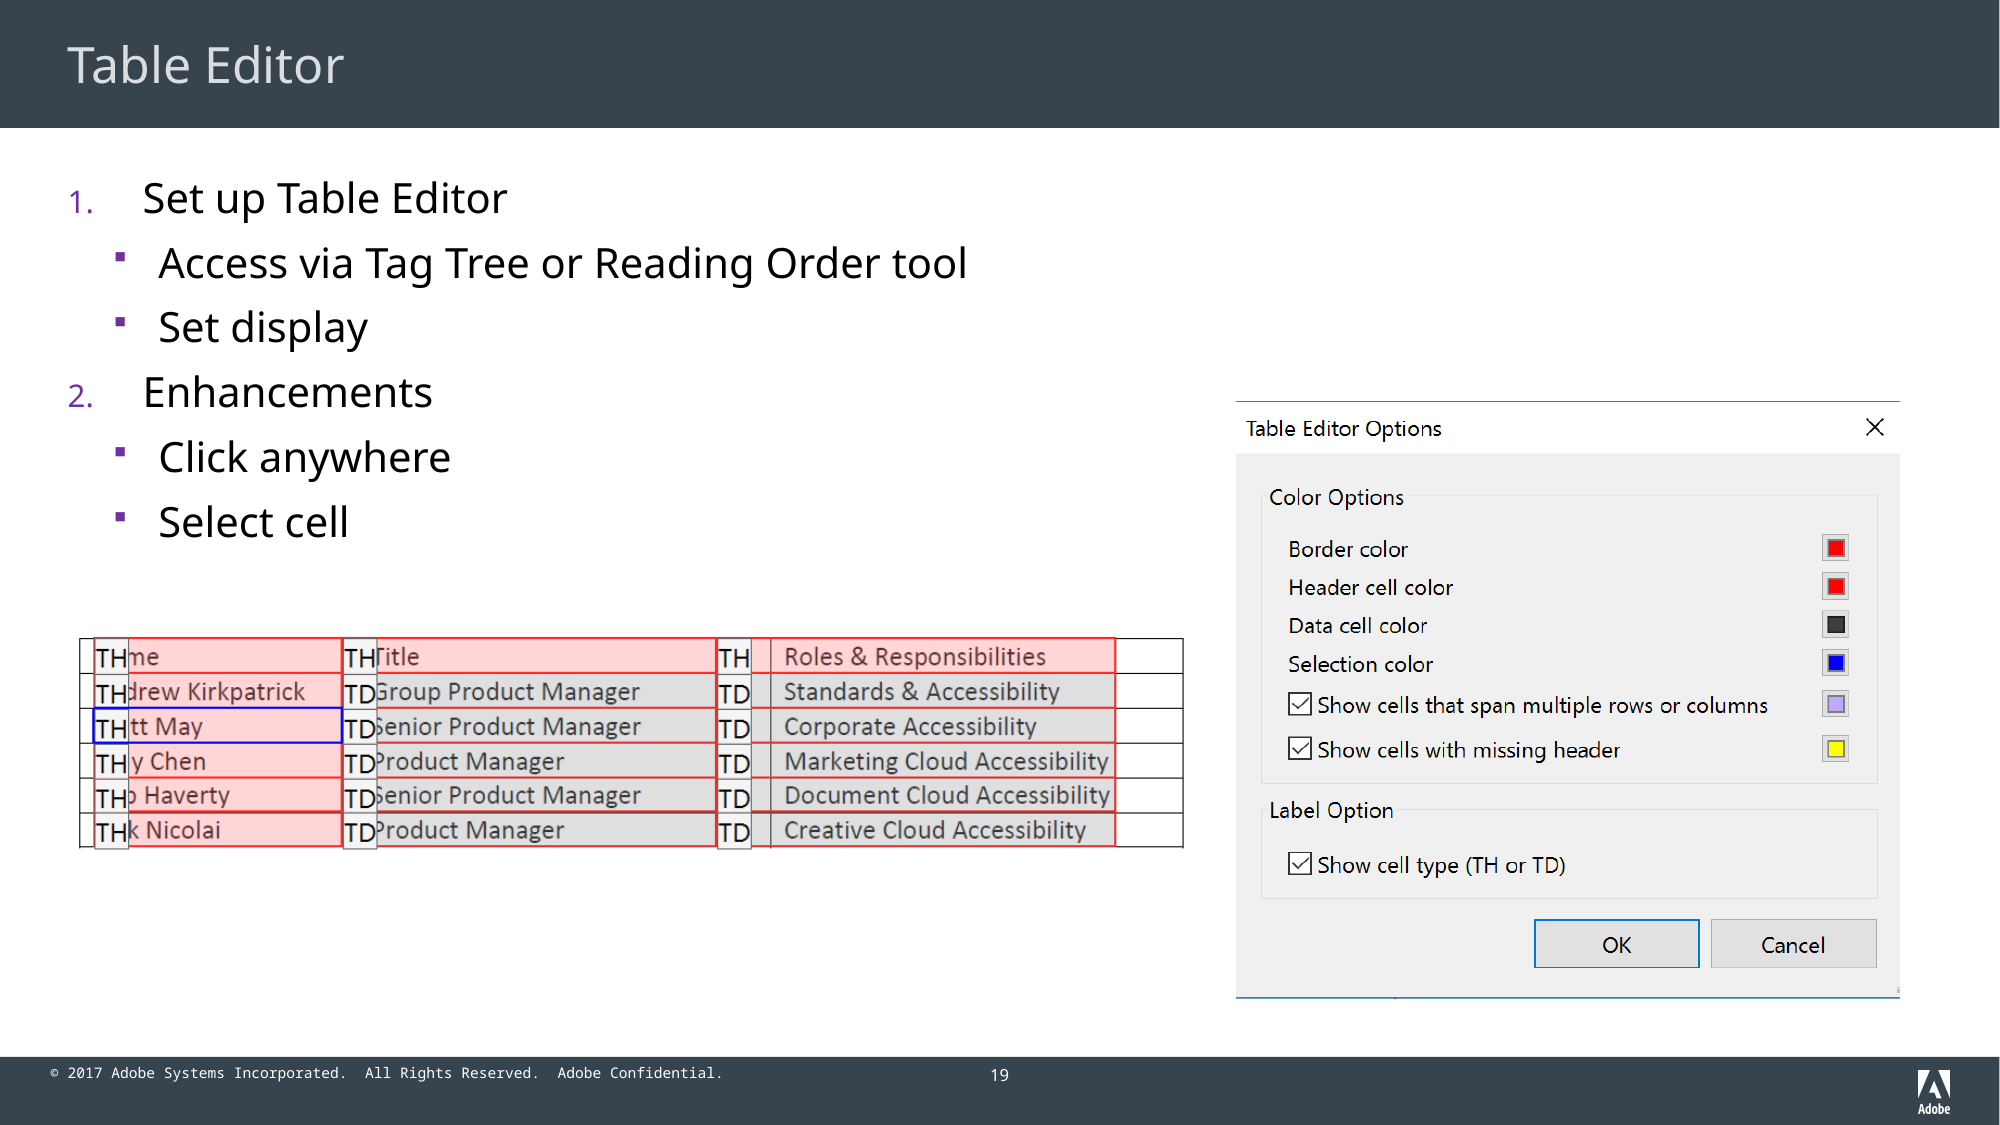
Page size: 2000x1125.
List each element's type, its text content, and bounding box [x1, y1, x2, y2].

picture [1918, 1070, 1950, 1114]
title Table Editor [49, 30, 1950, 98]
picture [76, 625, 1188, 855]
slide_number 19 [916, 1062, 1083, 1091]
picture [1236, 401, 1901, 999]
list Set up Table Editor Access via Tag Tree or Reading Order tool Set display Enhancements Click anywhere Select cell [49, 162, 1950, 1013]
